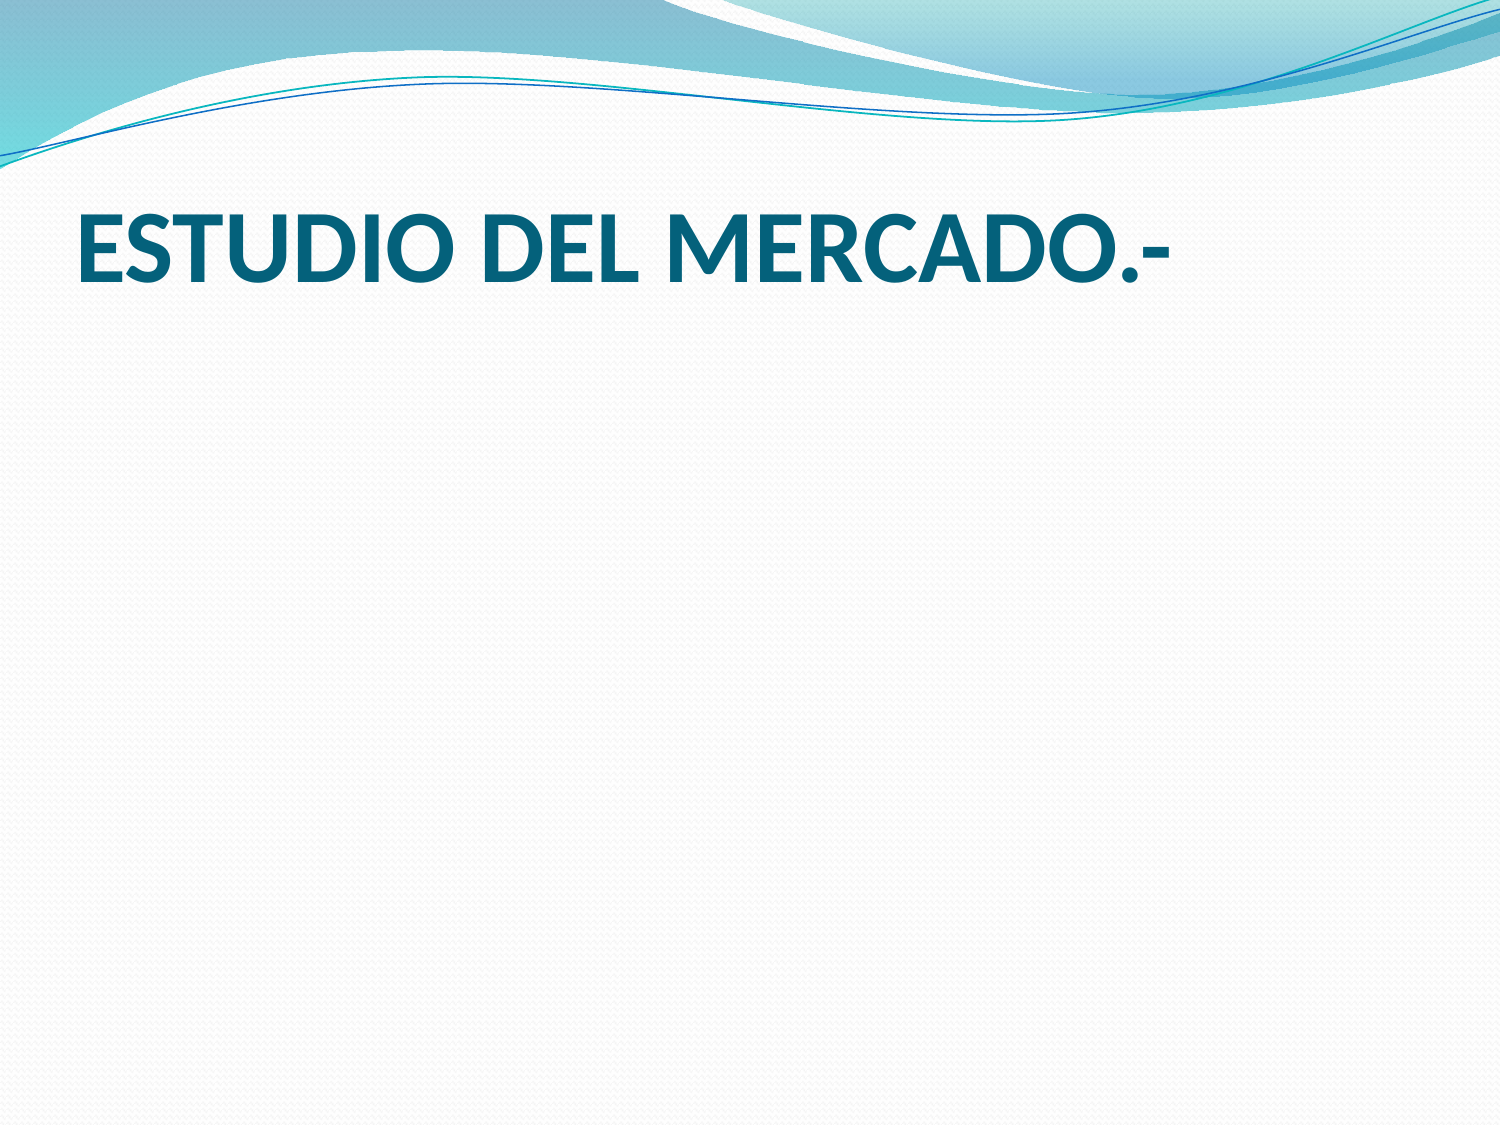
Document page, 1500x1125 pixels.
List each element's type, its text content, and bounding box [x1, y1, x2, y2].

title ESTUDIO DEL MERCADO.- [75, 115, 1438, 303]
